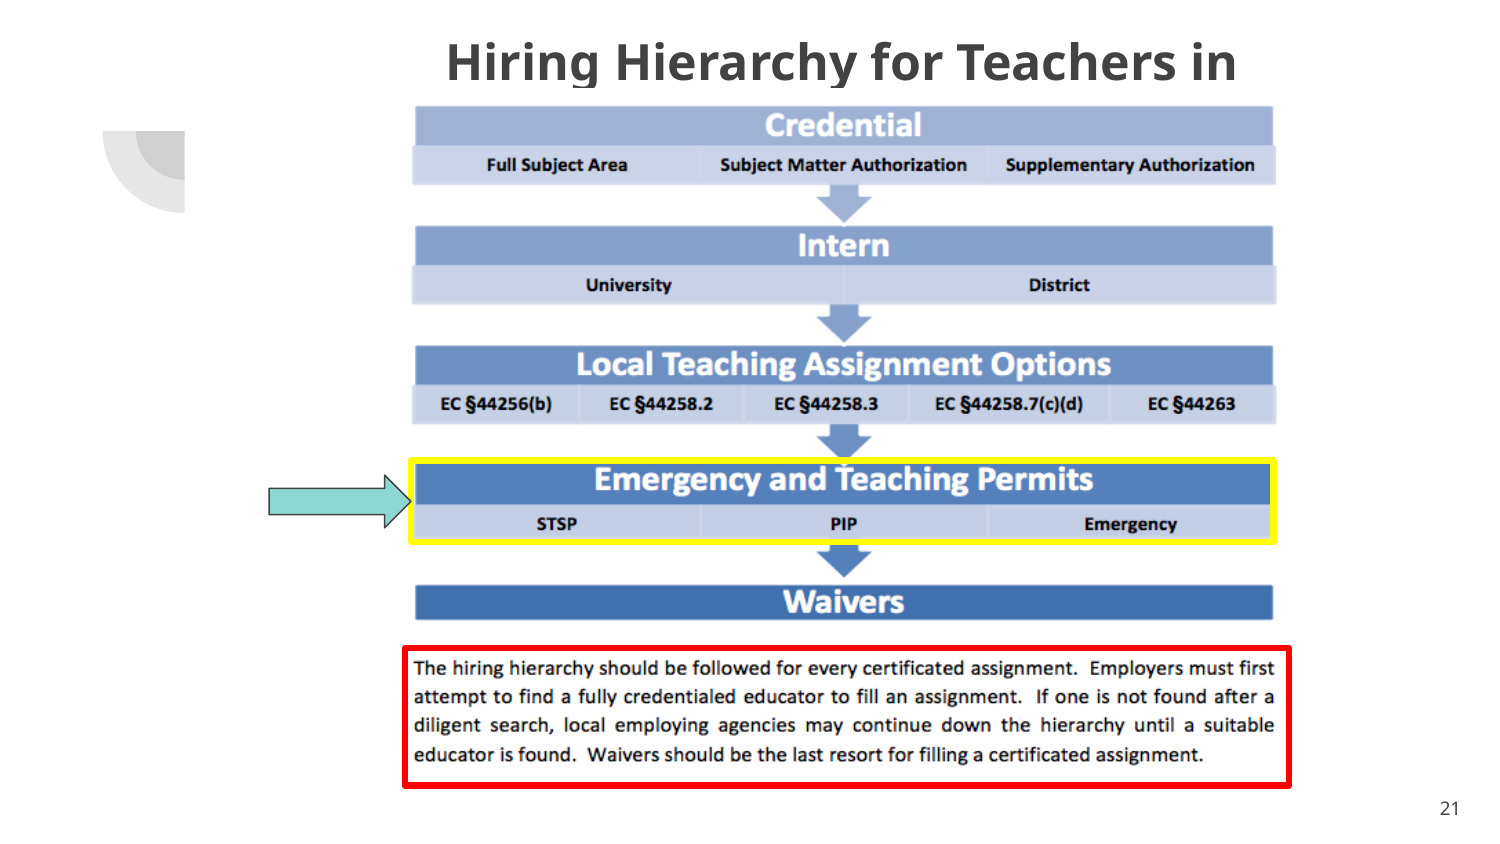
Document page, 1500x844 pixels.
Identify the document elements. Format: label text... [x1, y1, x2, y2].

picture [377, 88, 1330, 778]
slide_number ‹#› [1386, 777, 1477, 842]
text_box [269, 488, 372, 515]
title Hiring Hierarchy for Teachers in CA [395, 14, 1289, 86]
